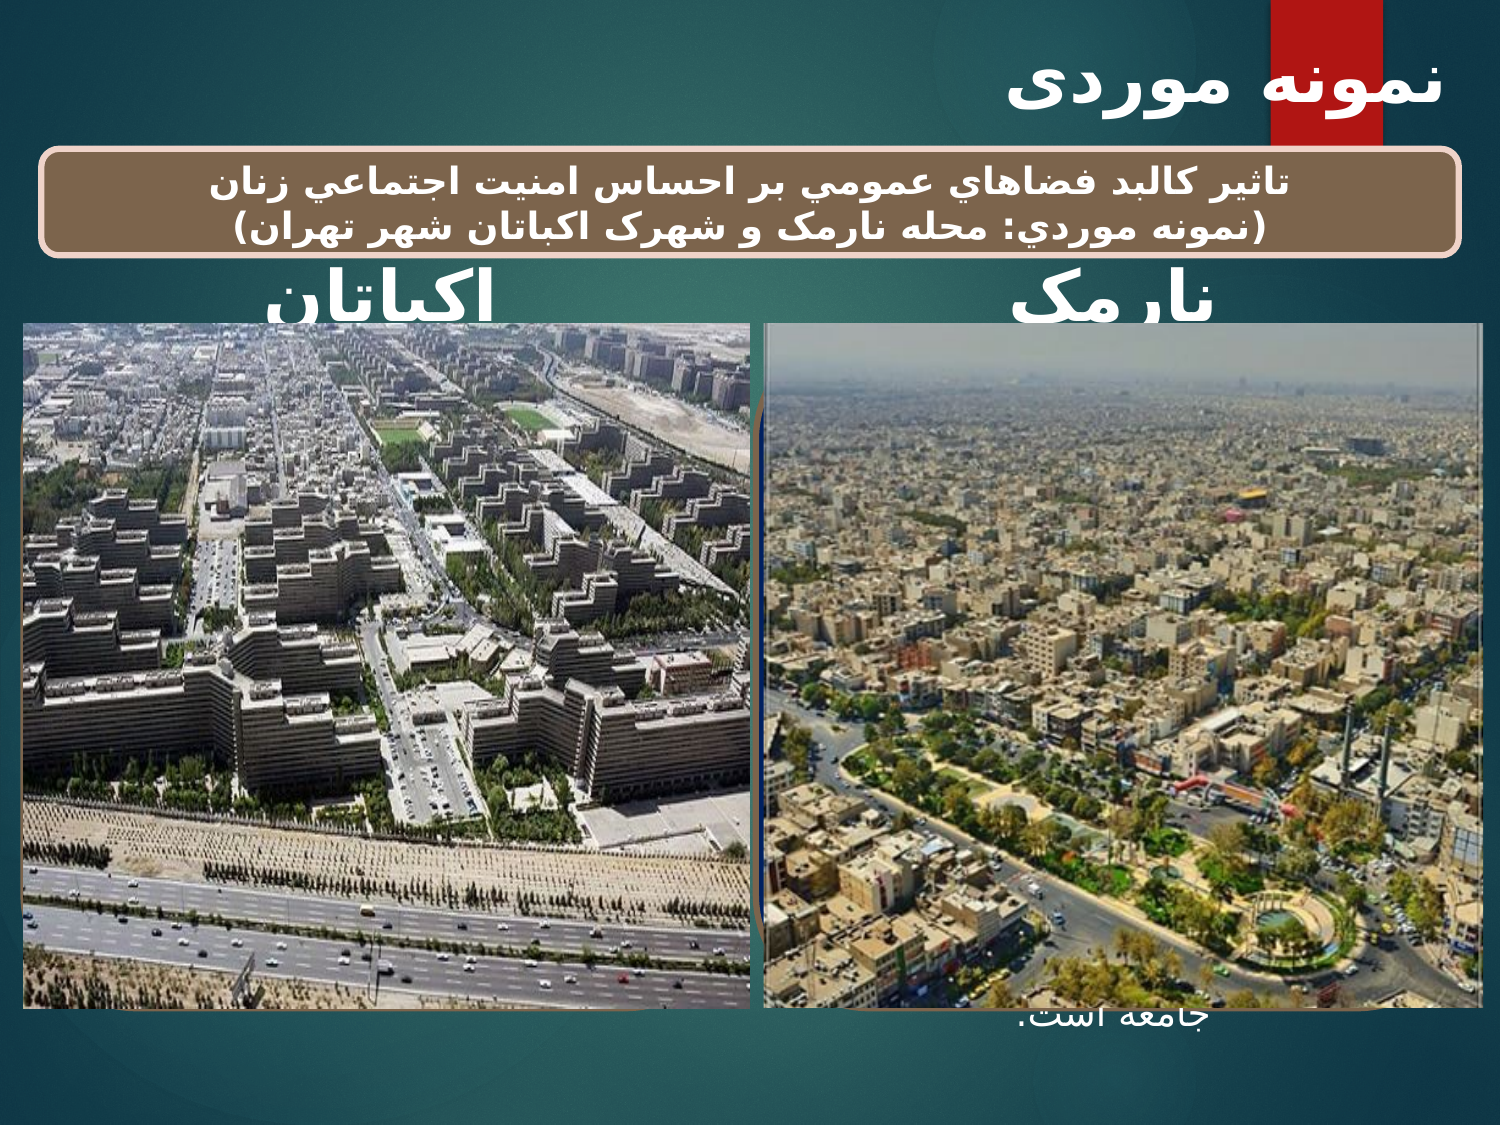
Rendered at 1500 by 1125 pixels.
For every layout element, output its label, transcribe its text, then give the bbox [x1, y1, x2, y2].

text_box تاثير کالبد فضاهاي عمومي بر احساس امنيت اجتماعي زنان (نمونه موردي: محله نارمک و شهرک اکباتان شهر تهران) [39, 147, 1461, 257]
picture [22, 323, 750, 1009]
picture [763, 322, 1484, 1008]
text_box نمونه موردی [738, 23, 1462, 124]
text_box در منطقه 8 شهرداري تهران واقع شده و محل اسکان قشر متوسط جامعه است. [798, 1017, 1428, 1041]
text_box اکباتان [219, 243, 542, 321]
text_box نارمک [952, 243, 1275, 321]
